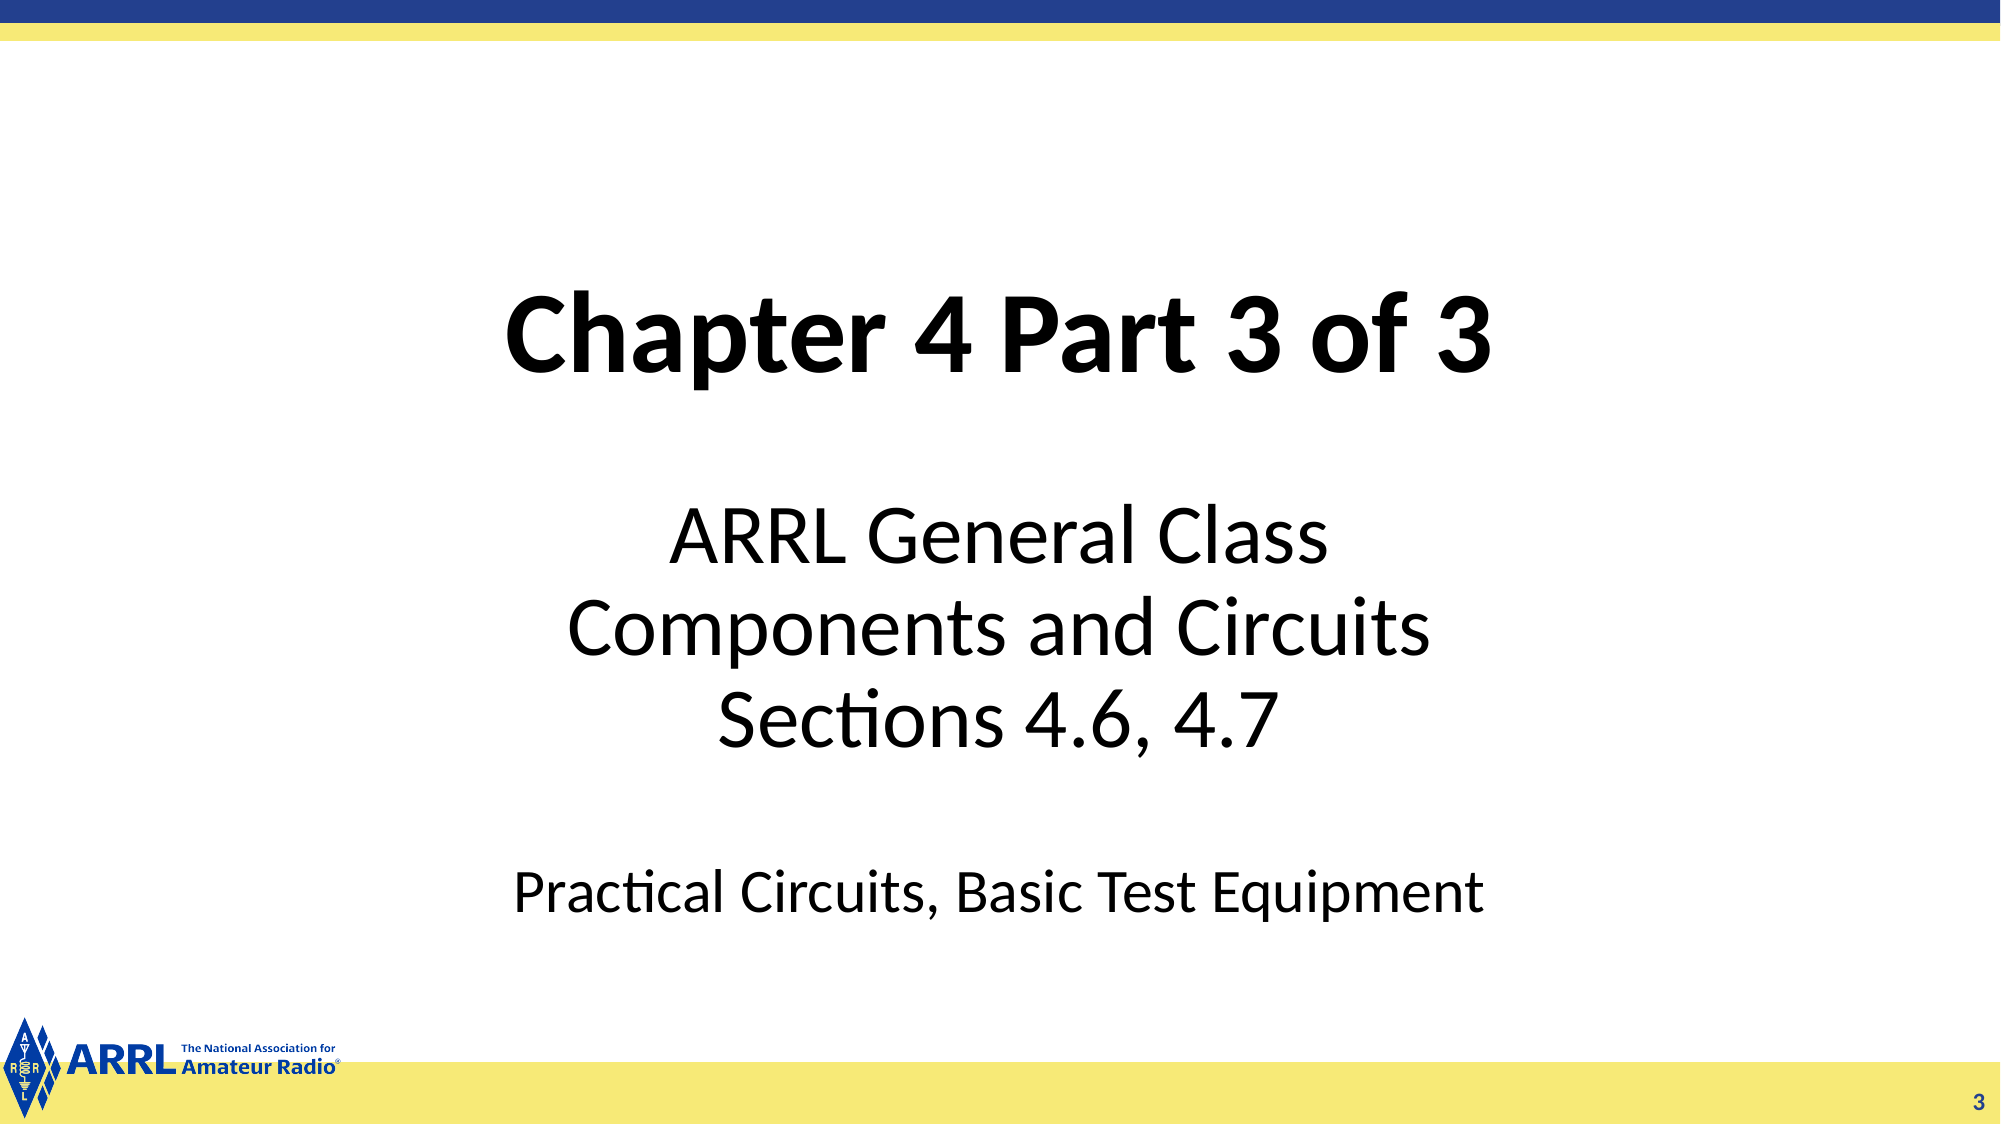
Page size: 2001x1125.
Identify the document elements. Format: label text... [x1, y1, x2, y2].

picture [1, 1015, 342, 1121]
title Chapter 4 Part 3 of 3 ARRL General Class Components and Circuits Sections 4.6, 4.7 Practical Circuits, Basic Test Equipment [99, 264, 1900, 1038]
